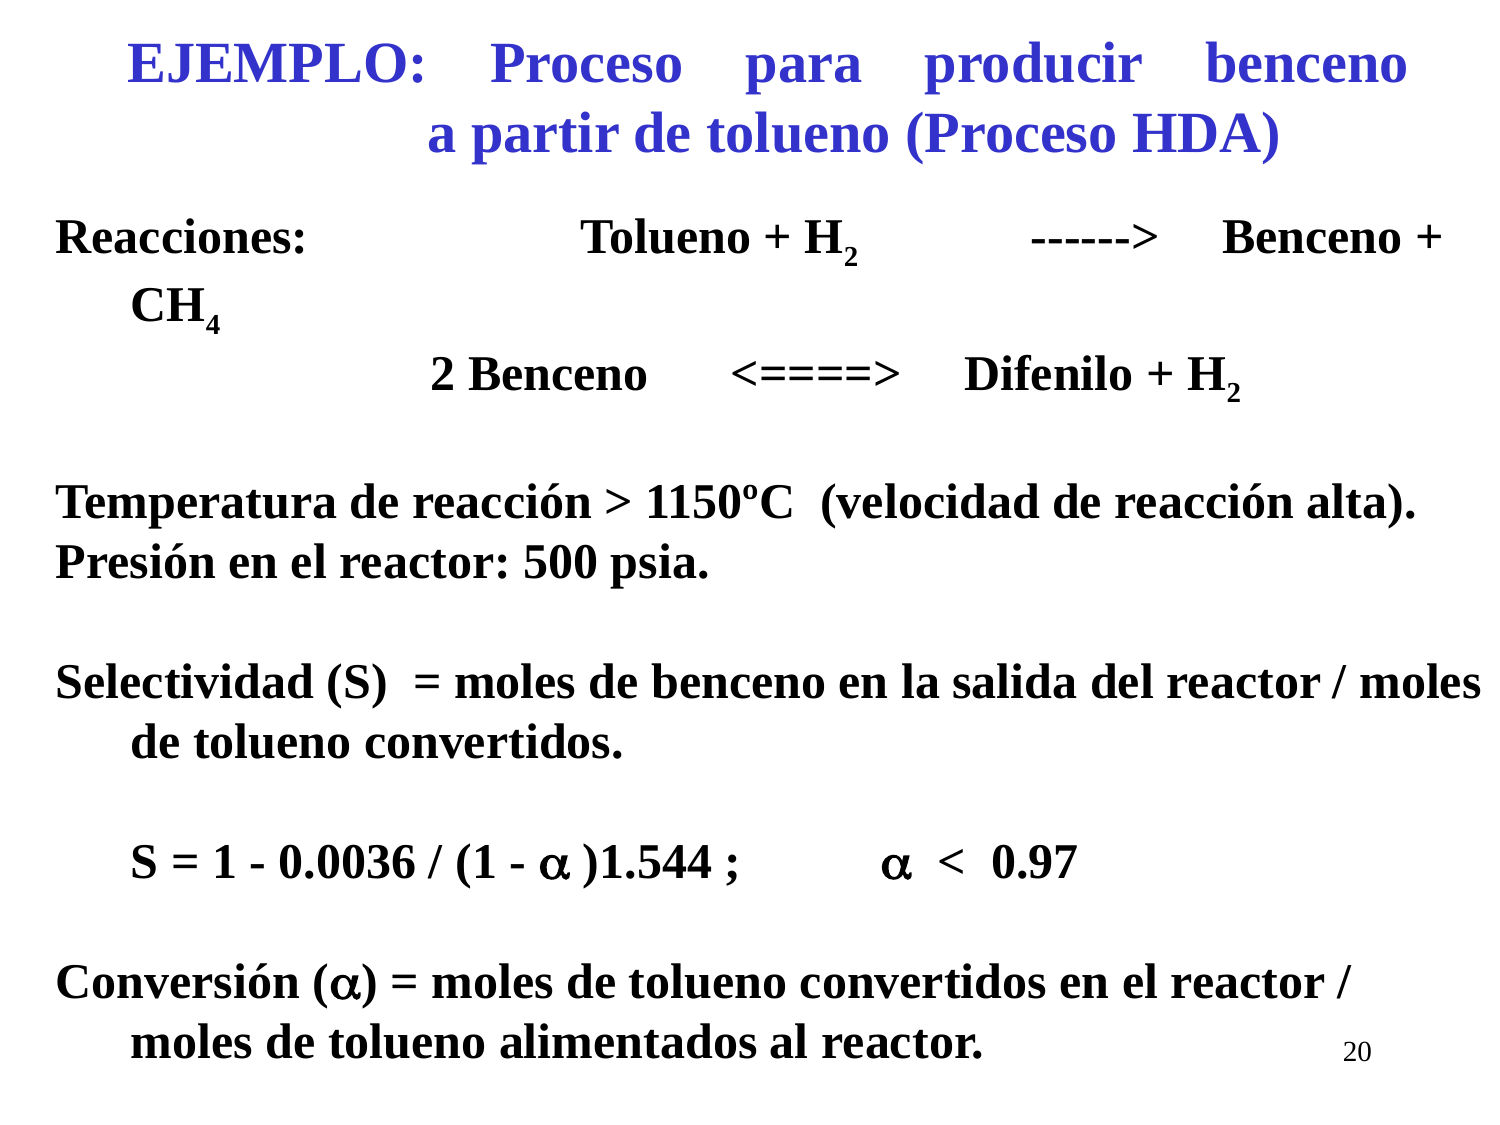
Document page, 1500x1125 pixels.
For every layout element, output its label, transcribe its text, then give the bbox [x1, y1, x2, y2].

text_box Reacciones: Tolueno + H2 ------> Benceno + CH4 2 Benceno <====> Difenilo + H2 Temperatura de reacción > 1150ºC (velocidad de reacción alta). Presión en el reactor: 500 psia. Selectividad (S) = moles de benceno en la salida del reactor / moles de tolueno convertidos. S = 1 - 0.0036 / (1 -  )1.544 ;  < 0.97 Conversión () = moles de tolueno convertidos en el reactor / moles de tolueno alimentados al reactor. Fase gas y no se utilizan catalizadores. [41, 196, 1500, 1125]
slide_number 20 [1074, 1024, 1388, 1101]
title EJEMPLO: Proceso para producir benceno a partir de tolueno (Proceso HDA) [111, 0, 1425, 188]
